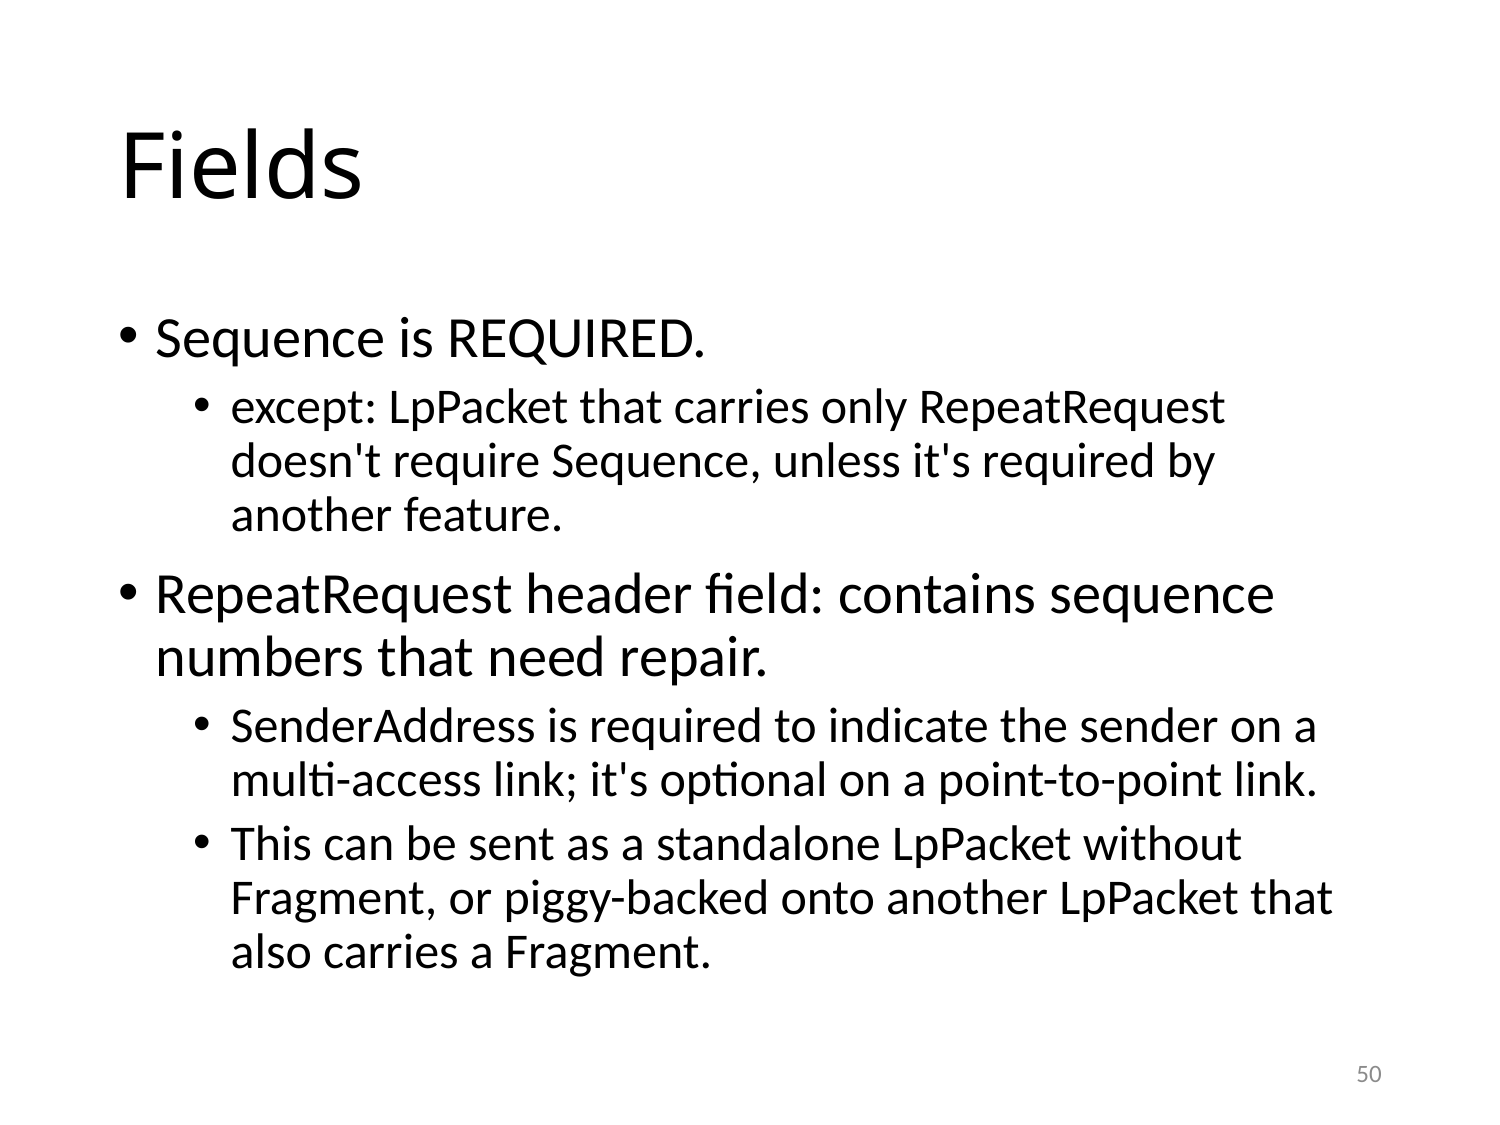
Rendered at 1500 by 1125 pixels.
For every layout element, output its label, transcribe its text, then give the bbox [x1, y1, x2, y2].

list Sequence is REQUIRED. except: LpPacket that carries only RepeatRequest doesn't require Sequence, unless it's required by another feature. RepeatRequest header field: contains sequence numbers that need repair. SenderAddress is required to indicate the sender on a multi-access link; it's optional on a point-to-point link. This can be sent as a standalone LpPacket without Fragment, or piggy-backed onto another LpPacket that also carries a Fragment. [103, 299, 1397, 1014]
title Fields [103, 59, 1397, 278]
slide_number 50 [1059, 1042, 1397, 1103]
